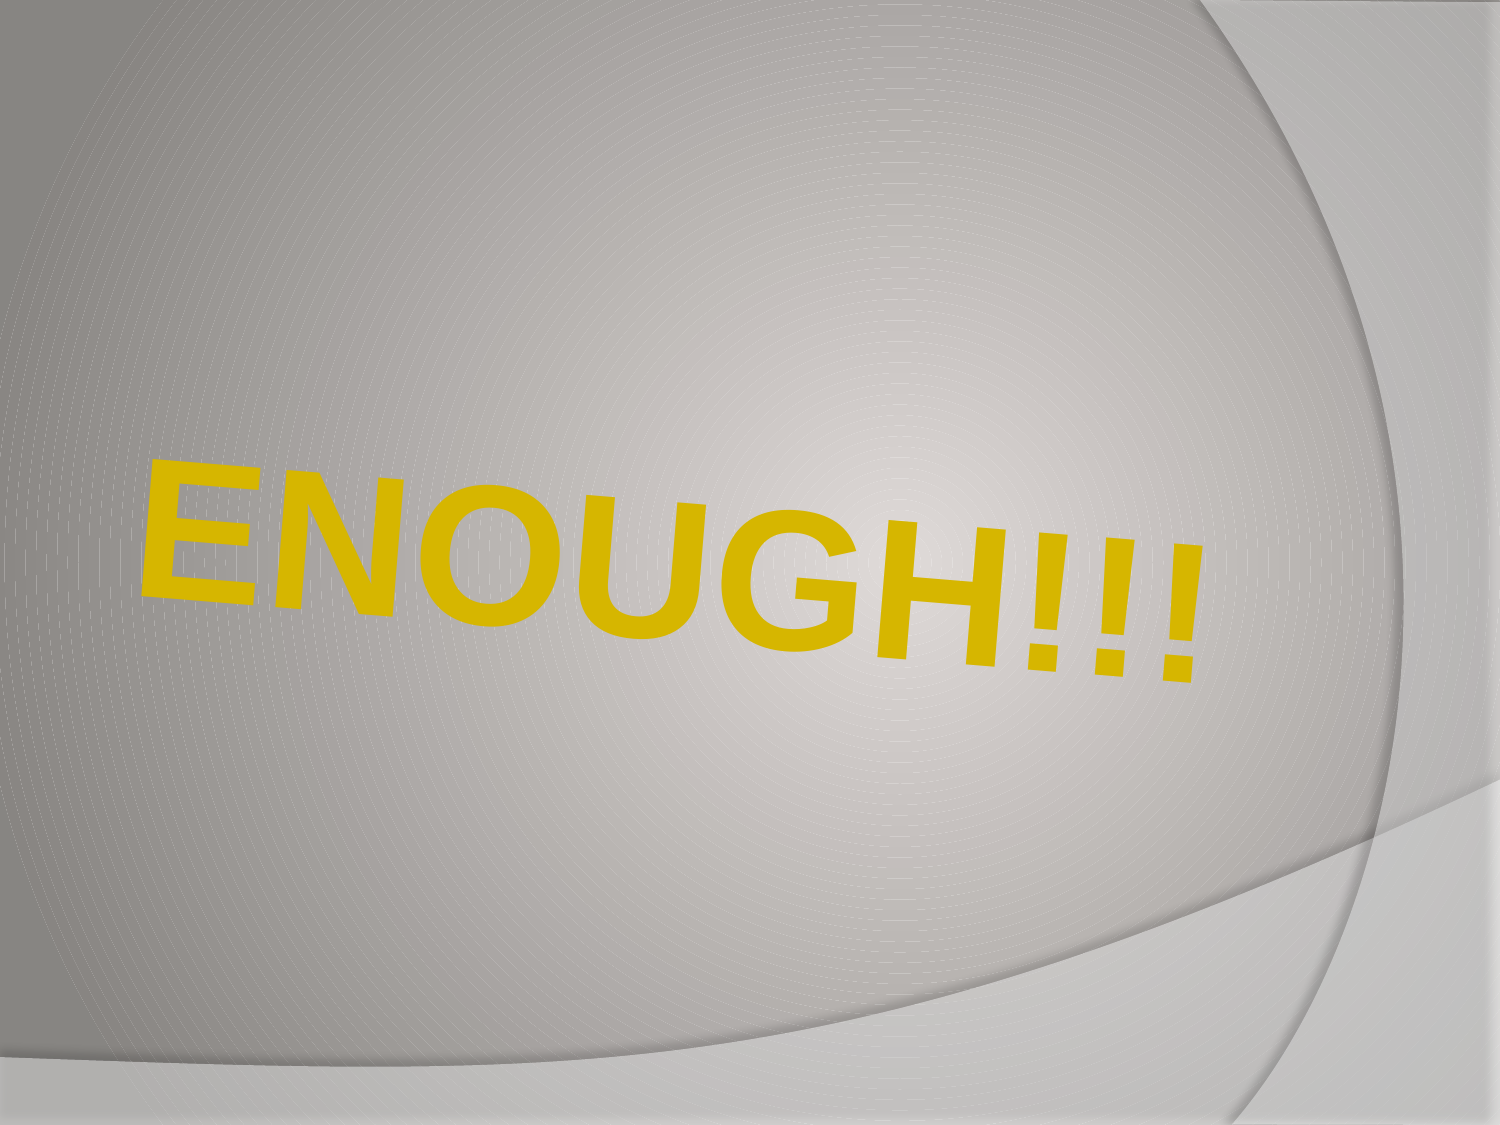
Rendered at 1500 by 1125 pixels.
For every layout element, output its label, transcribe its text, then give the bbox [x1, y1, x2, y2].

text_box ENOUGH!!! [70, 384, 1281, 738]
